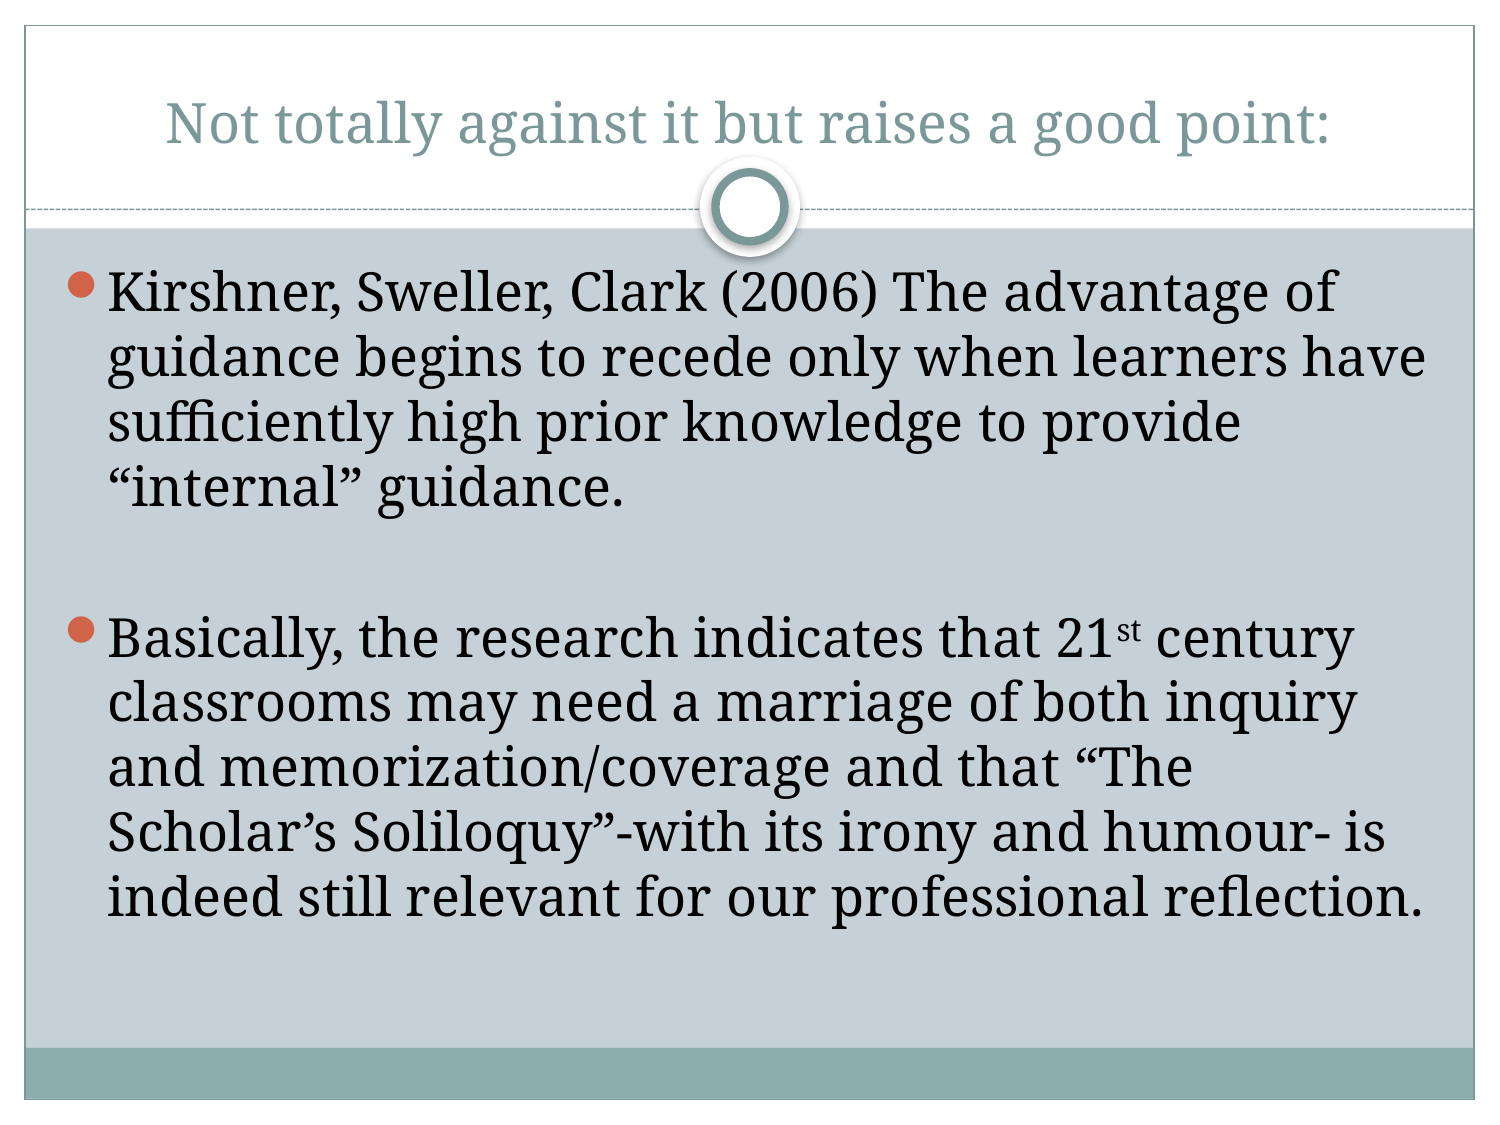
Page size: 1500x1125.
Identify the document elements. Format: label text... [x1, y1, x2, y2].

title Not totally against it but raises a good point: [49, 37, 1450, 162]
list Kirshner, Sweller, Clark (2006) The advantage of guidance begins to recede only when learners have sufficiently high prior knowledge to provide “internal” guidance. Basically, the research indicates that 21st century classrooms may need a marriage of both inquiry and memorization/coverage and that “The Scholar’s Soliloquy”-with its irony and humour- is indeed still relevant for our professional reflection. [49, 250, 1445, 1001]
